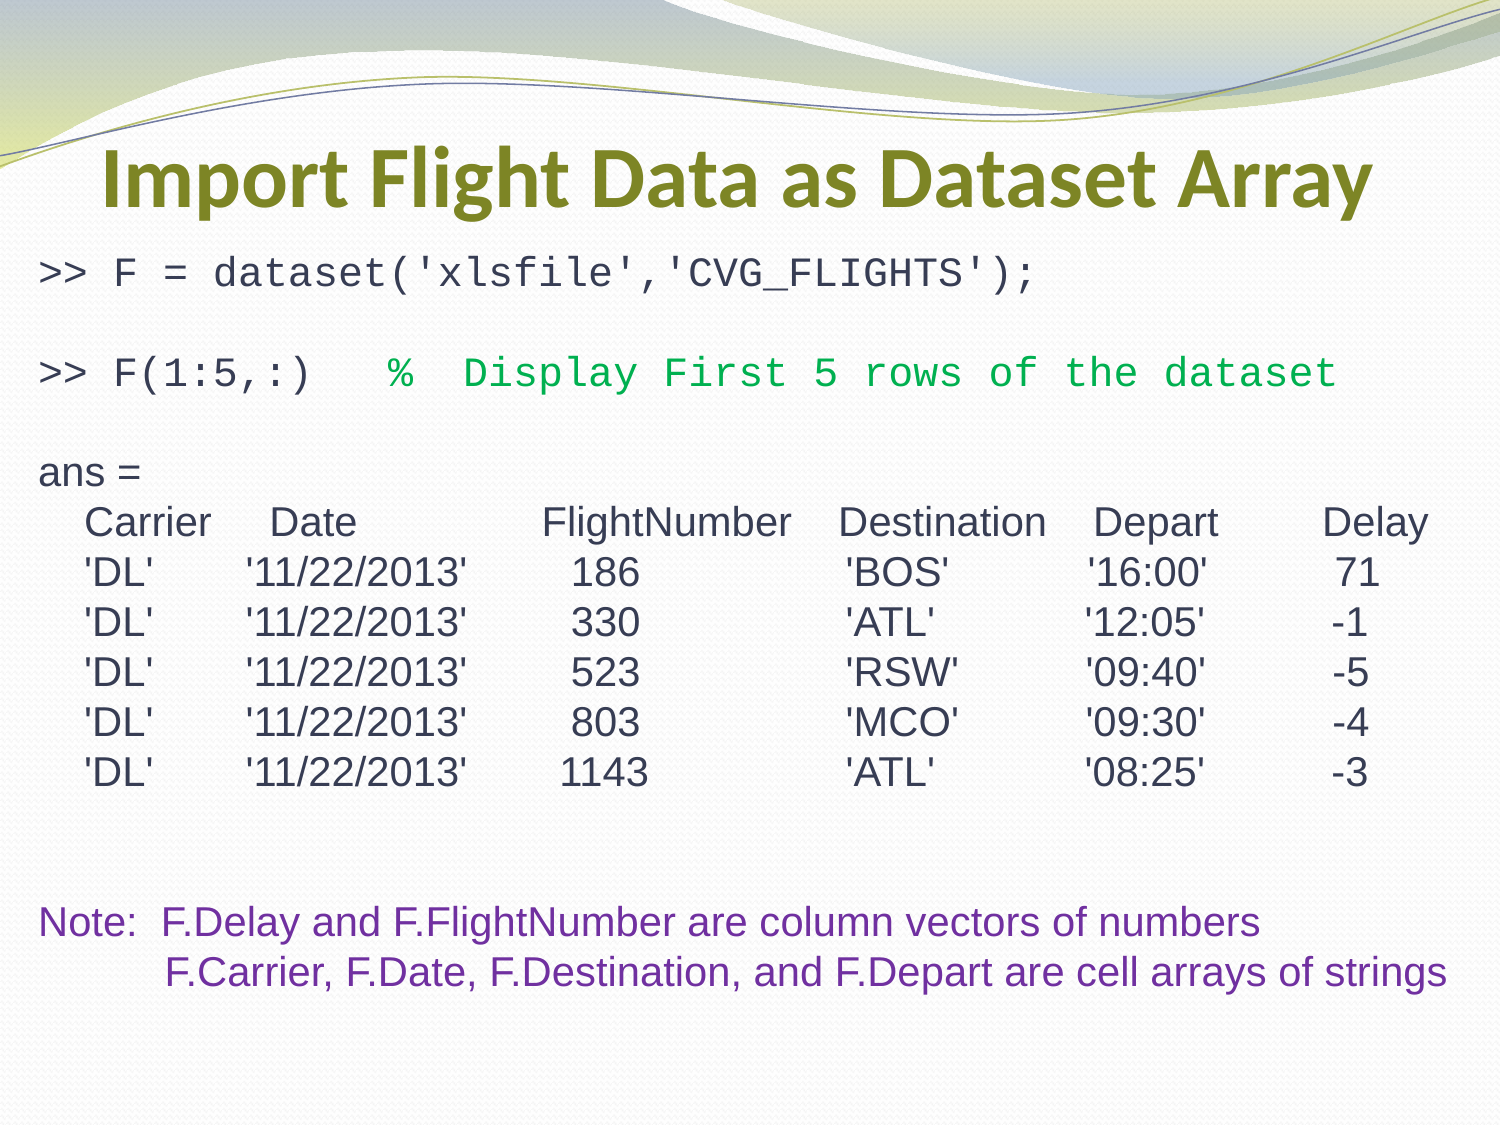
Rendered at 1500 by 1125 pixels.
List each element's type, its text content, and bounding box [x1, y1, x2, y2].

title Import Flight Data as Dataset Array [0, 37, 1475, 225]
text_box >> F = dataset('xlsfile','CVG_FLIGHTS'); >> F(1:5,:) % Display First 5 rows of the dataset ans = Carrier Date FlightNumber Destination Depart Delay 'DL' '11/22/2013' 186 'BOS' '16:00' 71 'DL' '11/22/2013' 330 'ATL' '12:05' -1 'DL' '11/22/2013' 523 'RSW' '09:40' -5 'DL' '11/22/2013' 803 'MCO' '09:30' -4 'DL' '11/22/2013' 1143 'ATL' '08:25' -3 Note: F.Delay and F.FlightNumber are column vectors of numbers F.Carrier, F.Date, F.Destination, and F.Depart are cell arrays of strings [23, 237, 1474, 1003]
